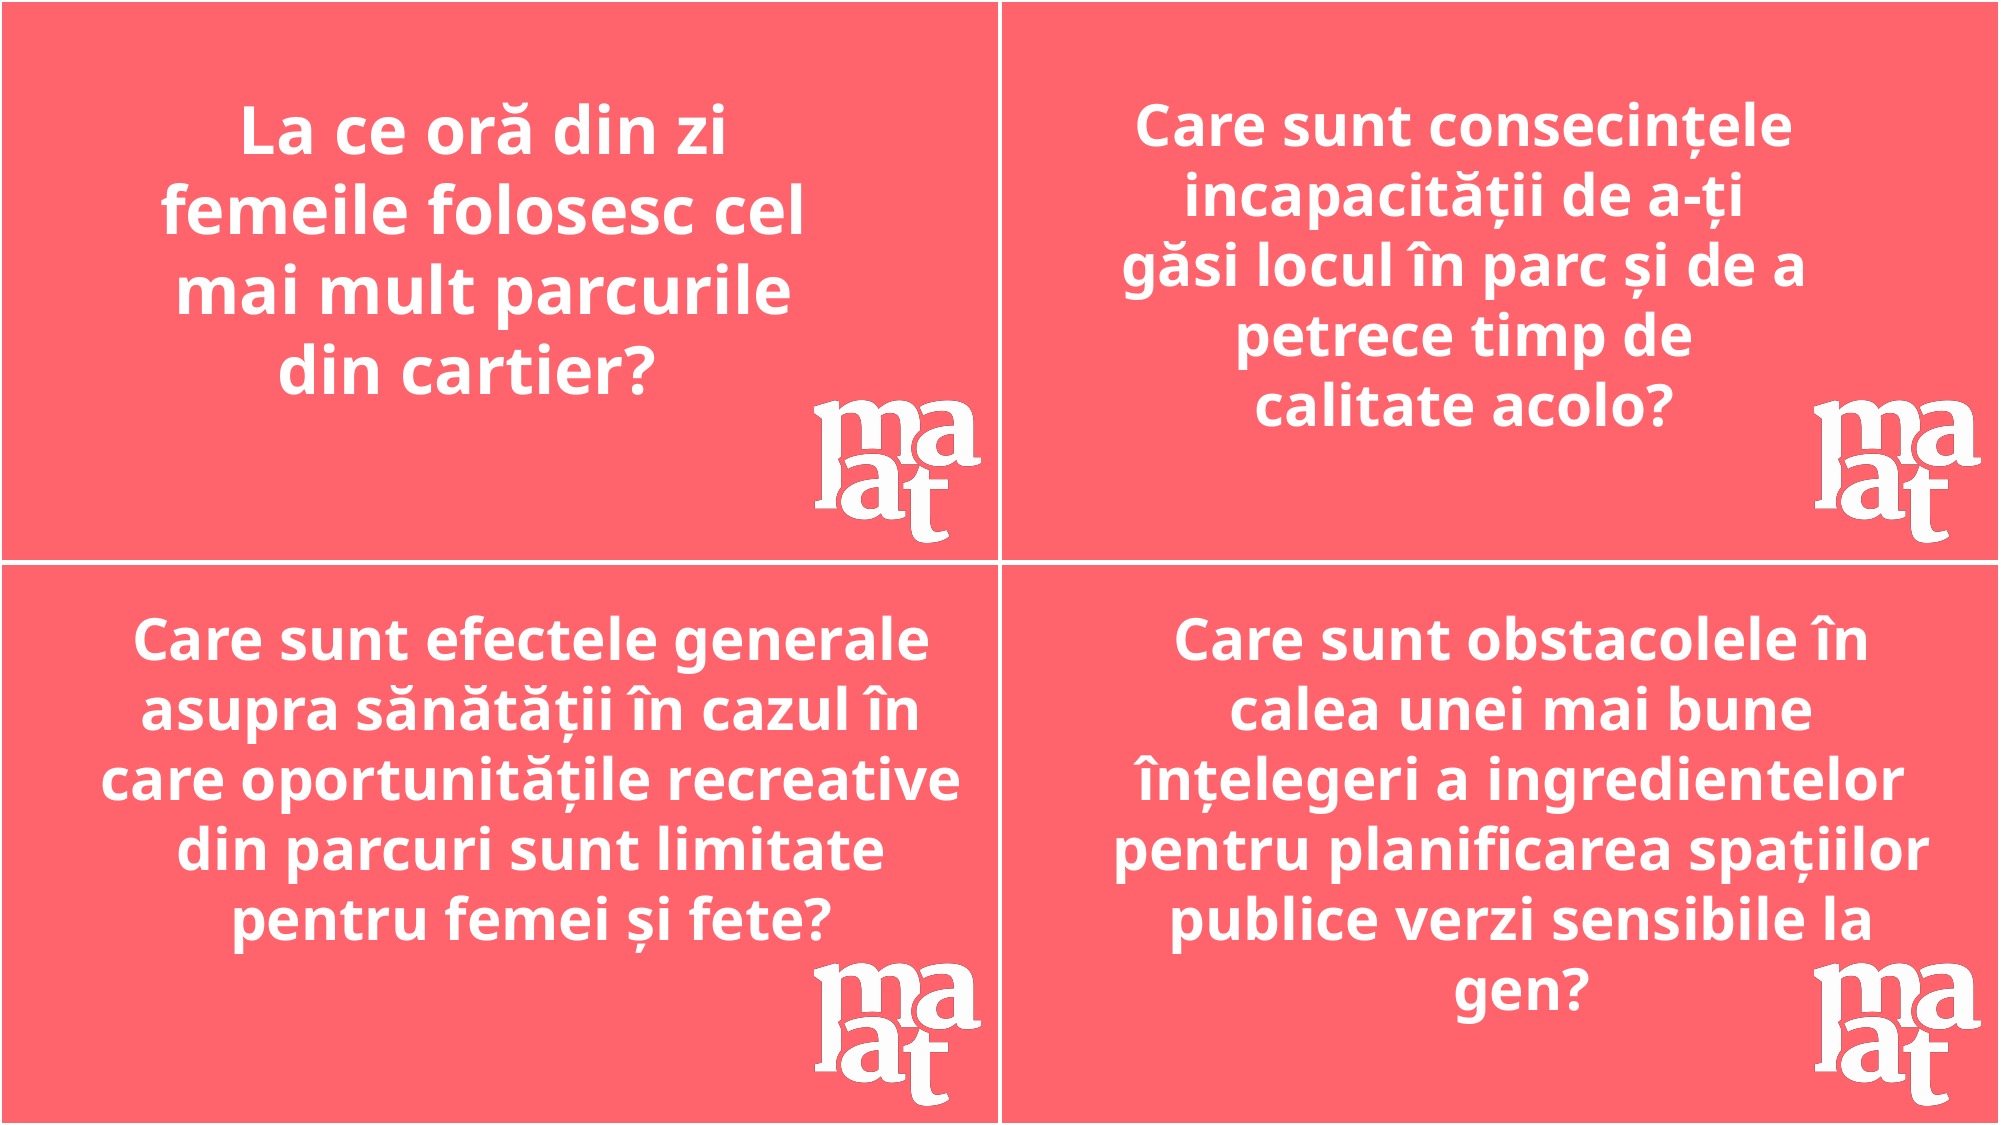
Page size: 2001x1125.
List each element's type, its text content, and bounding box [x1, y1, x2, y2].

picture [814, 400, 981, 543]
text_box Care sunt obstacolele în calea unei mai bune înțelegeri a ingredientelor pentru planificarea spațiilor publice verzi sensibile la gen? [1082, 594, 1961, 1030]
text_box Care sunt efectele generale asupra sănătății în cazul în care oportunitățile recreative din parcuri sunt limitate pentru femei și fete? [82, 594, 981, 960]
text_box La ce oră din zi femeile folosesc cel mai mult parcurile din cartier? [102, 80, 866, 416]
text_box [0, 0, 999, 561]
text_box [999, 561, 2000, 1125]
text_box [999, 0, 2000, 561]
picture [1814, 963, 1981, 1106]
text_box [0, 561, 999, 1125]
text_box Care sunt consecințele incapacității de a-ți găsi locul în parc și de a petrece timp de calitate acolo? [1102, 80, 1827, 446]
picture [1814, 400, 1981, 543]
picture [814, 963, 981, 1106]
